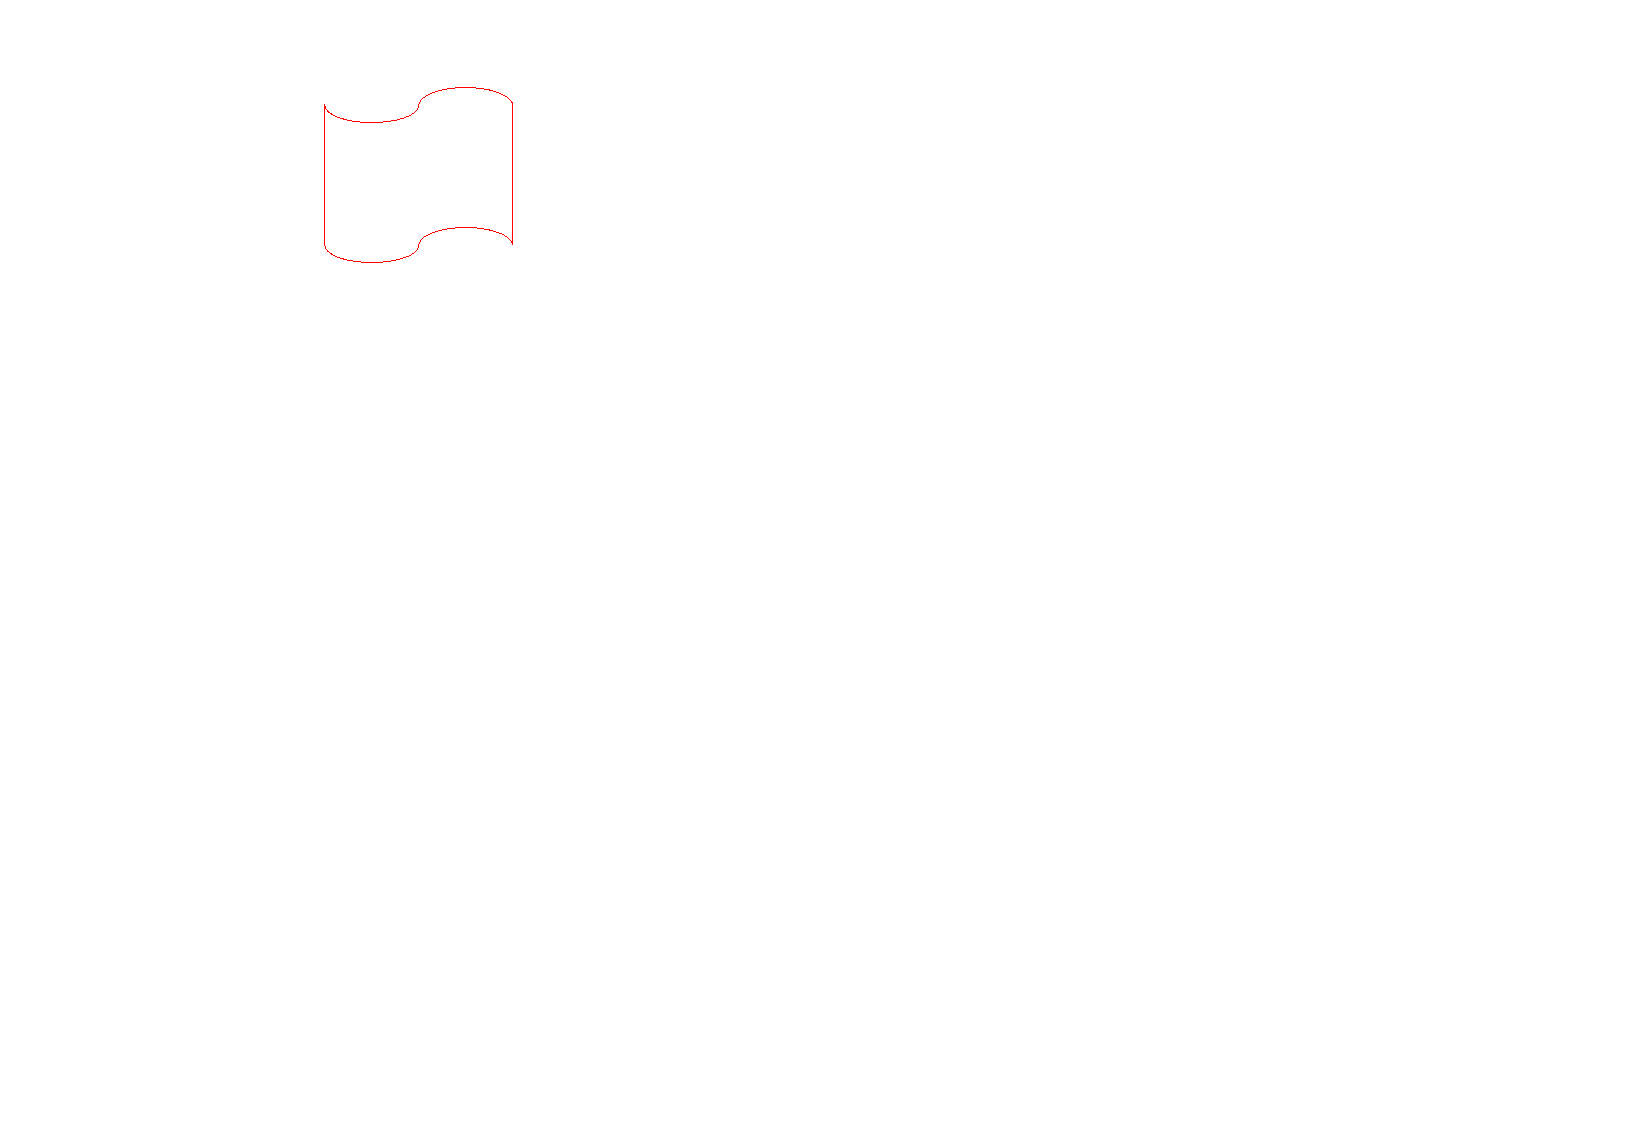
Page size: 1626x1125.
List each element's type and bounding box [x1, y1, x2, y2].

text_box [324, 87, 513, 263]
